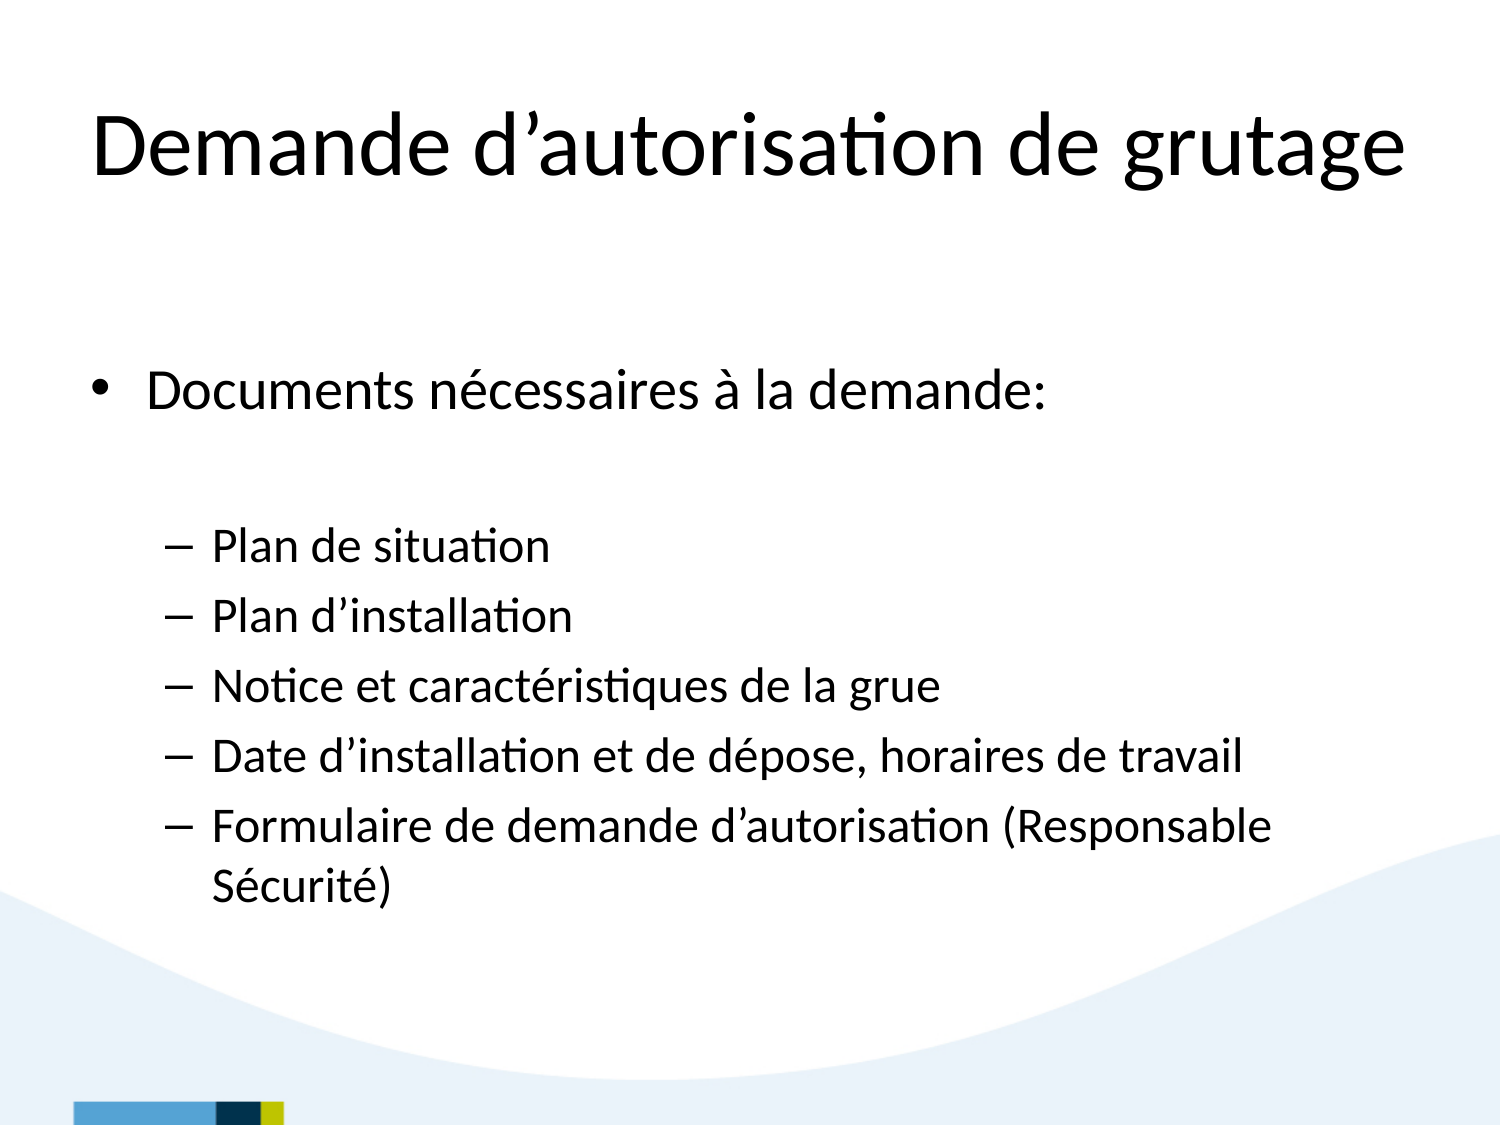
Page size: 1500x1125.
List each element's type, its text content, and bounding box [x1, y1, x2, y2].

list Documents nécessaires à la demande: Plan de situation Plan d’installation Notice et caractéristiques de la grue Date d’installation et de dépose, horaires de travail Formulaire de demande d’autorisation (Responsable Sécurité) [75, 262, 1425, 1005]
title Demande d’autorisation de grutage [75, 45, 1425, 233]
picture [0, 0, 1500, 1125]
